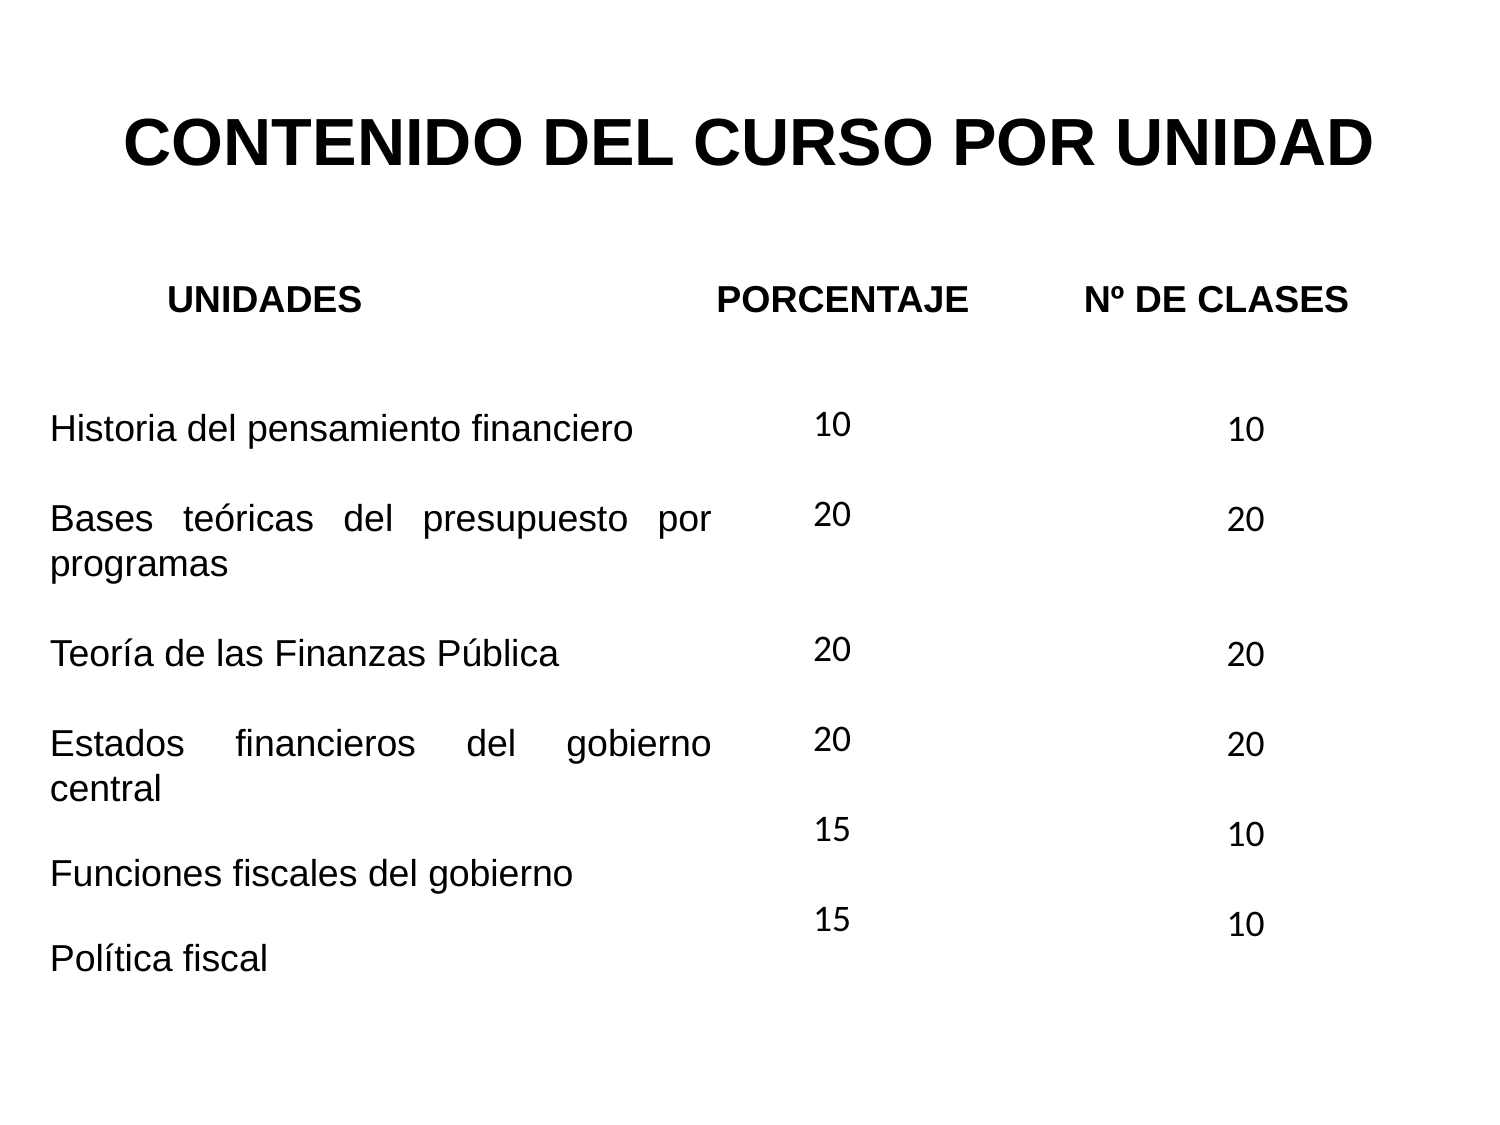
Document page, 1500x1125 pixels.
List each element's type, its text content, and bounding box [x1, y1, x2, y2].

text_box Historia del pensamiento financiero Bases teóricas del presupuesto por programas Teoría de las Finanzas Pública Estados financieros del gobierno central Funciones fiscales del gobierno Política fiscal [35, 397, 727, 987]
text_box UNIDADES [152, 267, 399, 327]
text_box 10 20 20 20 15 15 [798, 391, 939, 947]
text_box PORCENTAJE [701, 267, 985, 327]
text_box Nº DE CLASES [1068, 267, 1422, 327]
title CONTENIDO DEL CURSO POR UNIDAD [75, 45, 1425, 233]
text_box 10 20 20 20 10 10 [1211, 397, 1353, 952]
